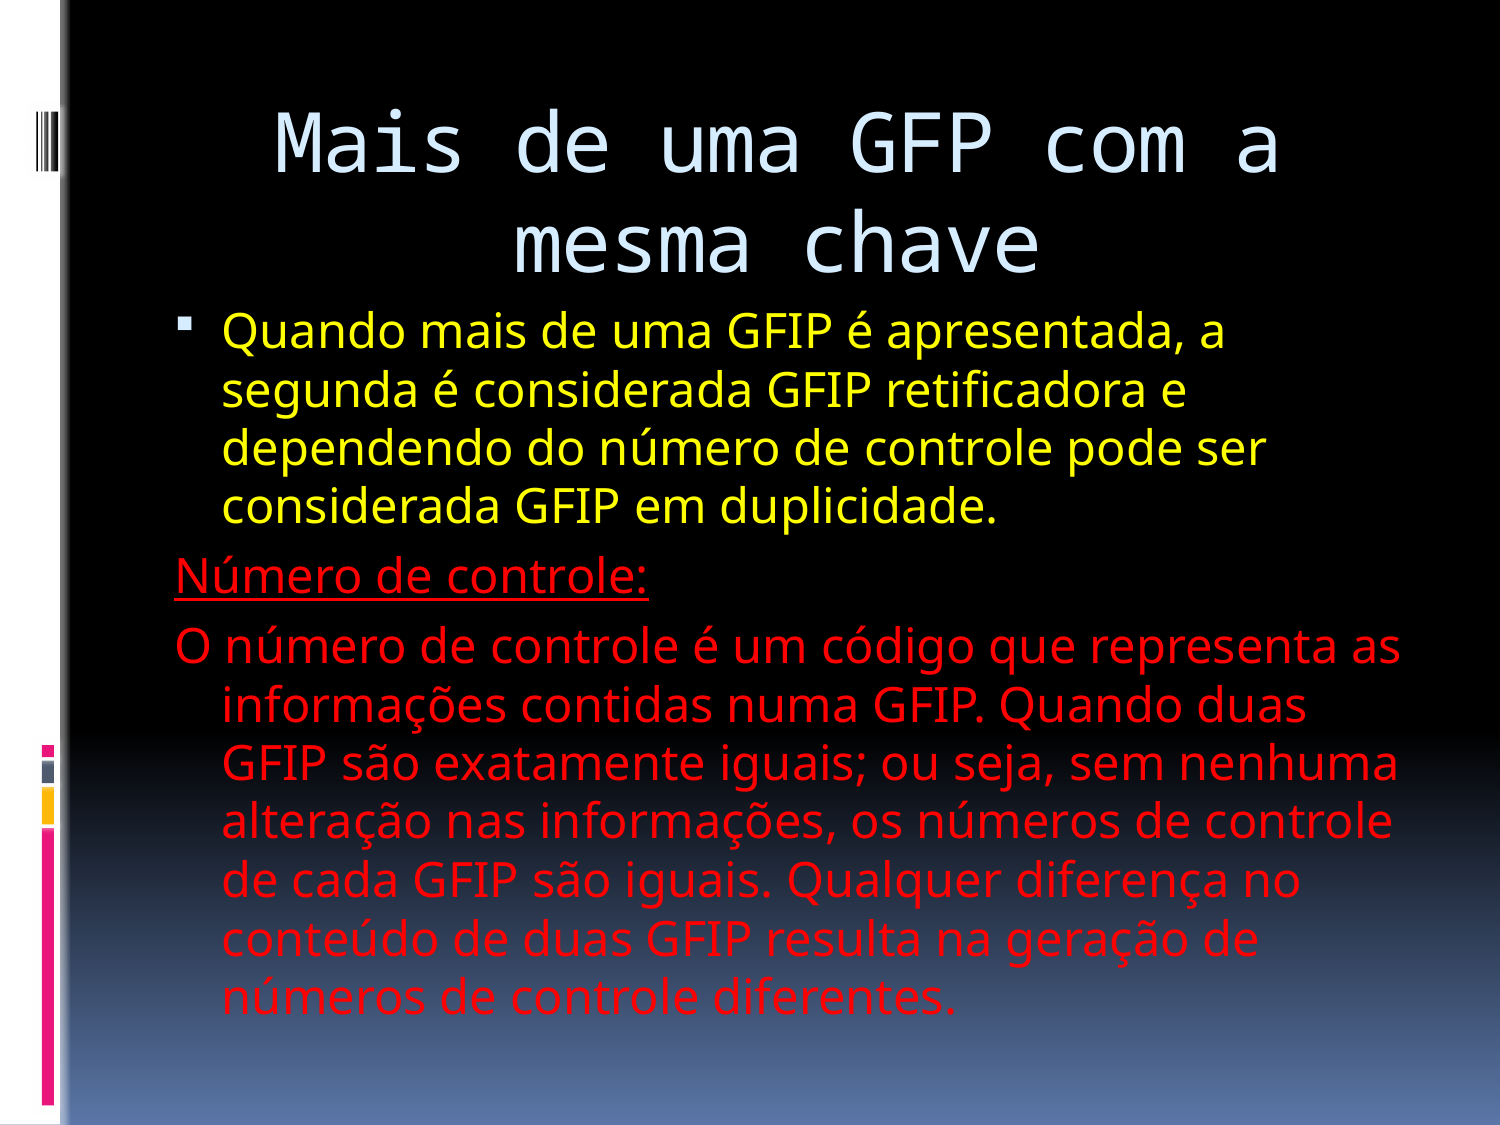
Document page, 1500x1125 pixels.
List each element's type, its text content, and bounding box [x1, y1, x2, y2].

list Quando mais de uma GFIP é apresentada, a segunda é considerada GFIP retificadora e dependendo do número de controle pode ser considerada GFIP em duplicidade. Número de controle: O número de controle é um código que representa as informações contidas numa GFIP. Quando duas GFIP são exatamente iguais; ou seja, sem nenhuma alteração nas informações, os números de controle de cada GFIP são iguais. Qualquer diferença no conteúdo de duas GFIP resulta na geração de números de controle diferentes. [150, 292, 1425, 1043]
title Mais de uma GFP com a mesma chave [140, 82, 1416, 232]
